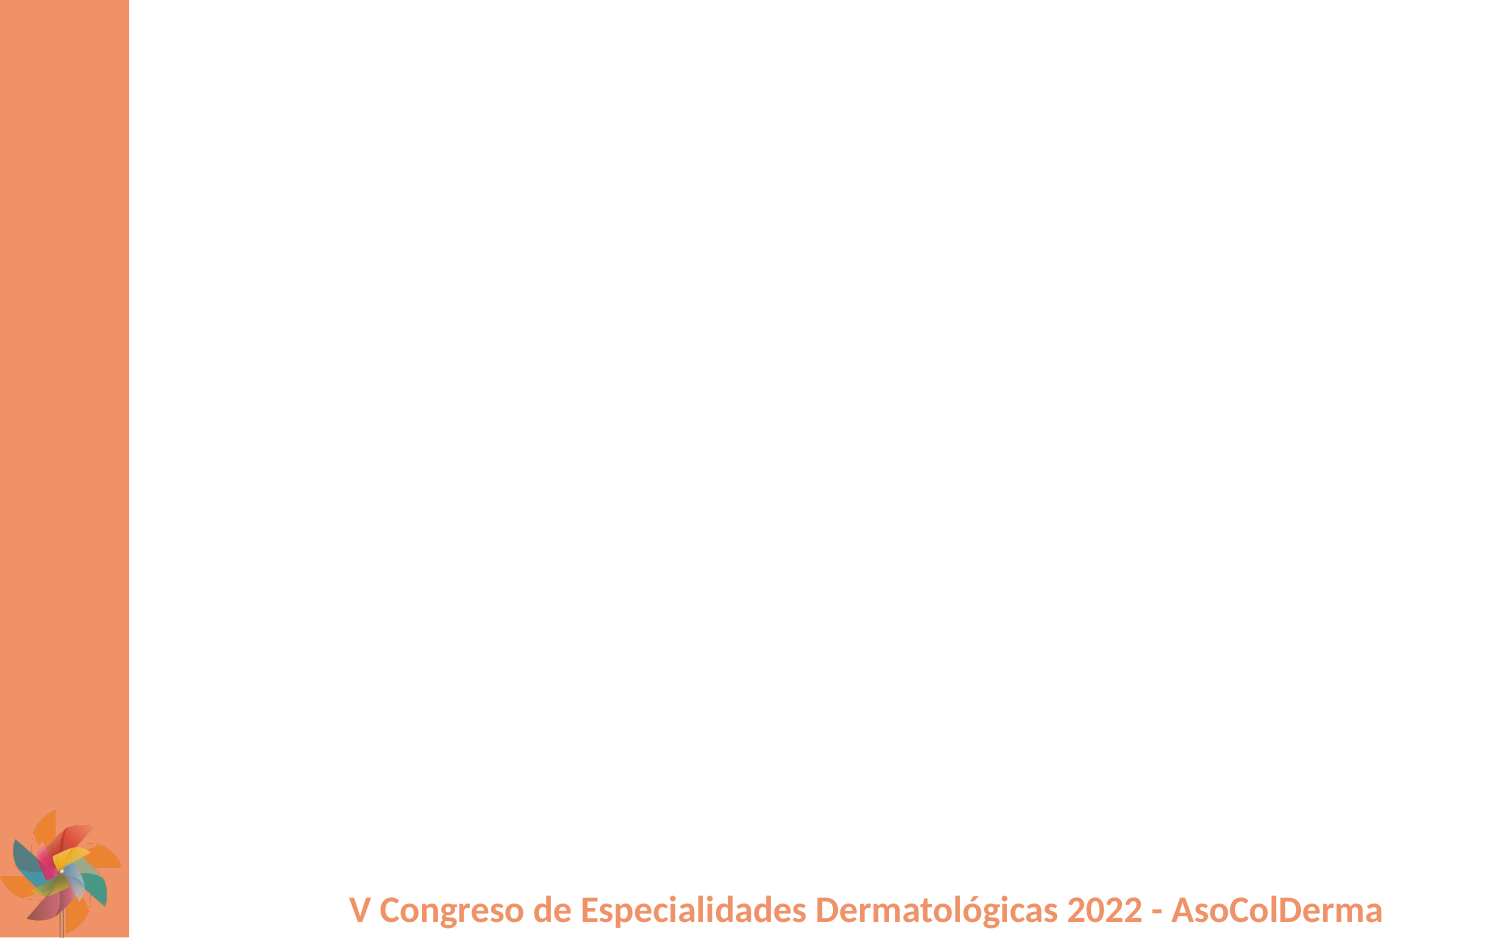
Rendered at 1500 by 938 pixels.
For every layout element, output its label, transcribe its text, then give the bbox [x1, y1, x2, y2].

text_box [0, 0, 130, 938]
picture [0, 810, 121, 938]
text_box V Congreso de Especialidades Dermatológicas 2022 - AsoColDerma [334, 877, 1411, 938]
